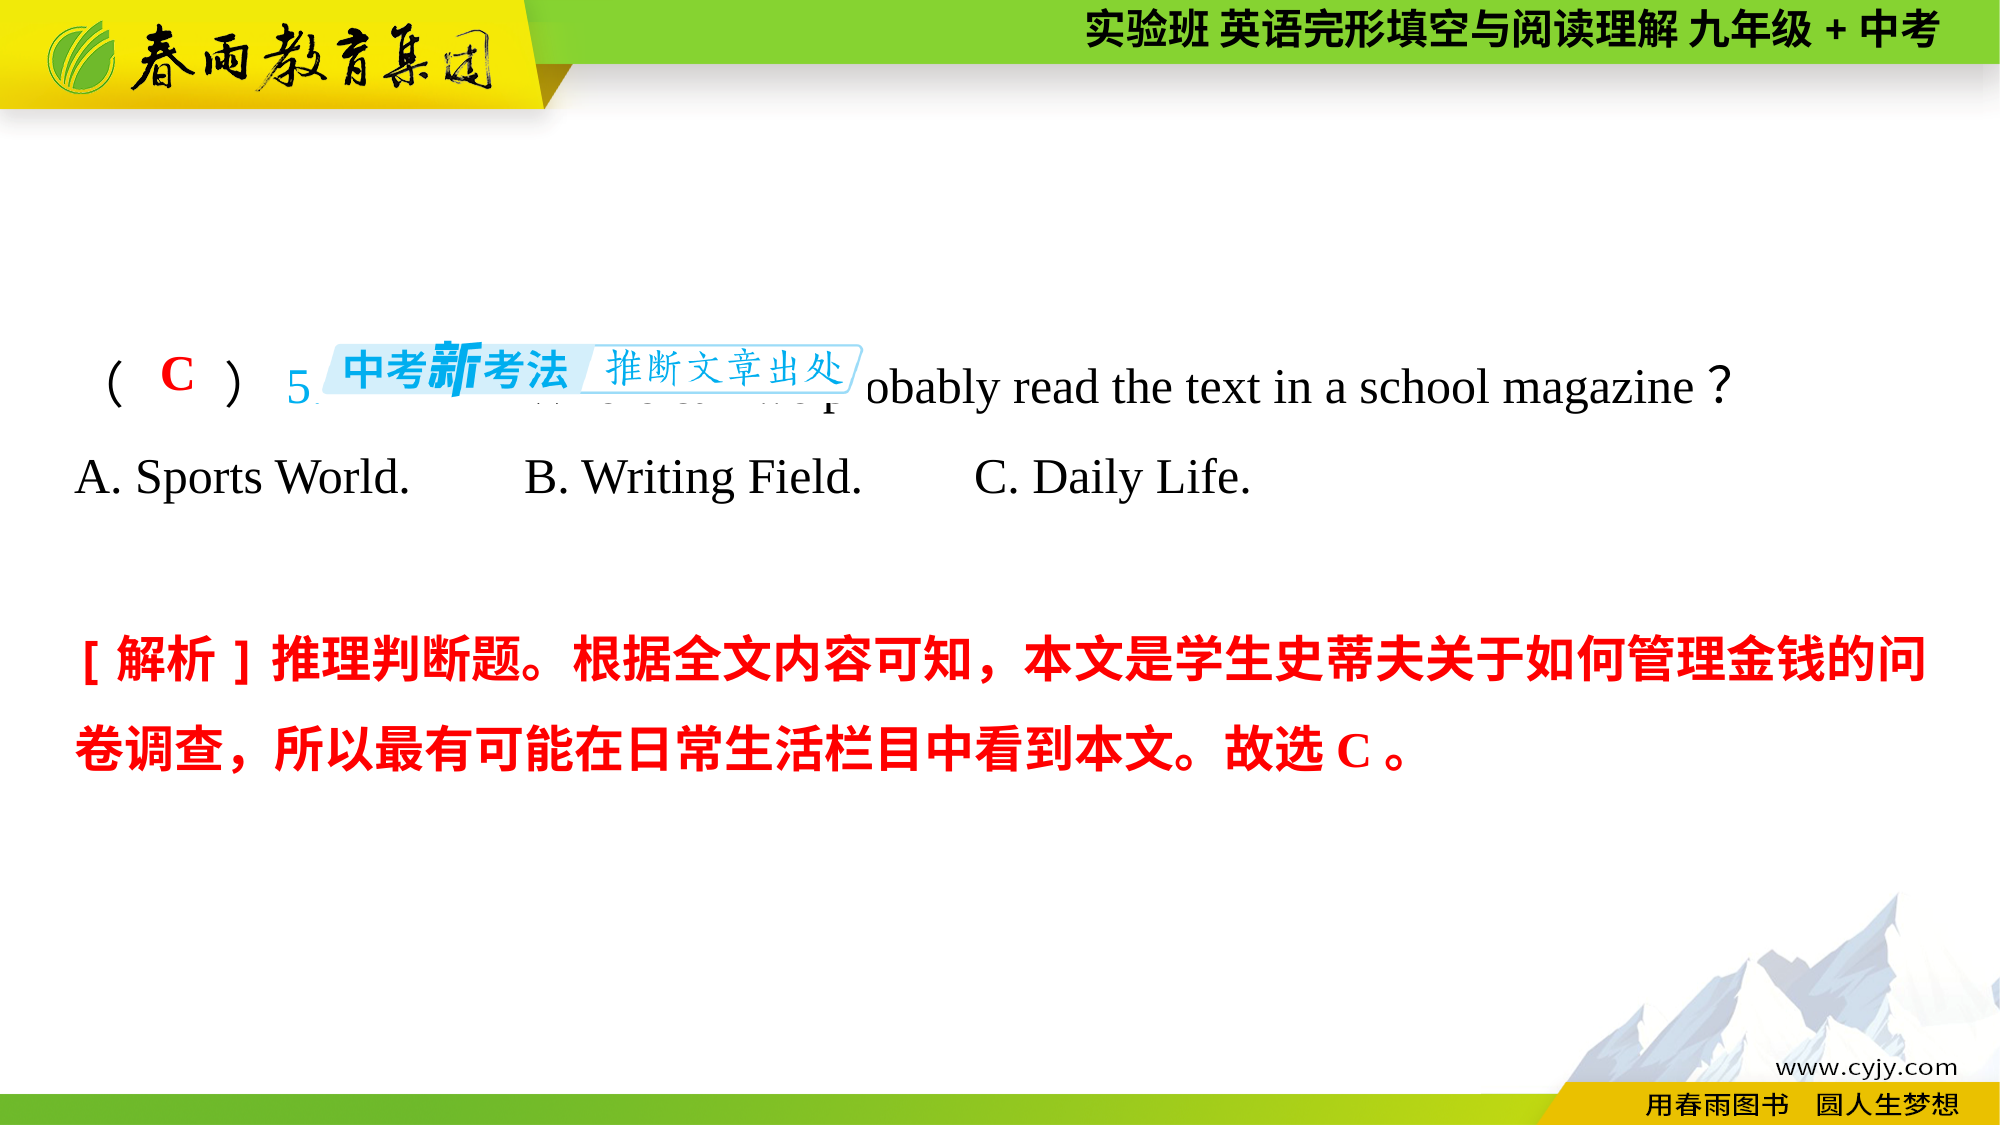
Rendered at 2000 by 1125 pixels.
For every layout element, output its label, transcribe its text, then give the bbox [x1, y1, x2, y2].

picture [0, 0, 2000, 1125]
text_box C [144, 333, 211, 409]
list （ ）5. Where can we probably read the text in a school magazine？ A. Sports World. B. Writing Field. C. Daily Life. [59, 316, 1944, 605]
text_box [解析]推理判断题。根据全文内容可知，本文是学生史蒂夫关于如何管理金钱的问卷调查，所以最有可能在日常生活栏目中看到本文。故选C。 [59, 605, 1944, 785]
